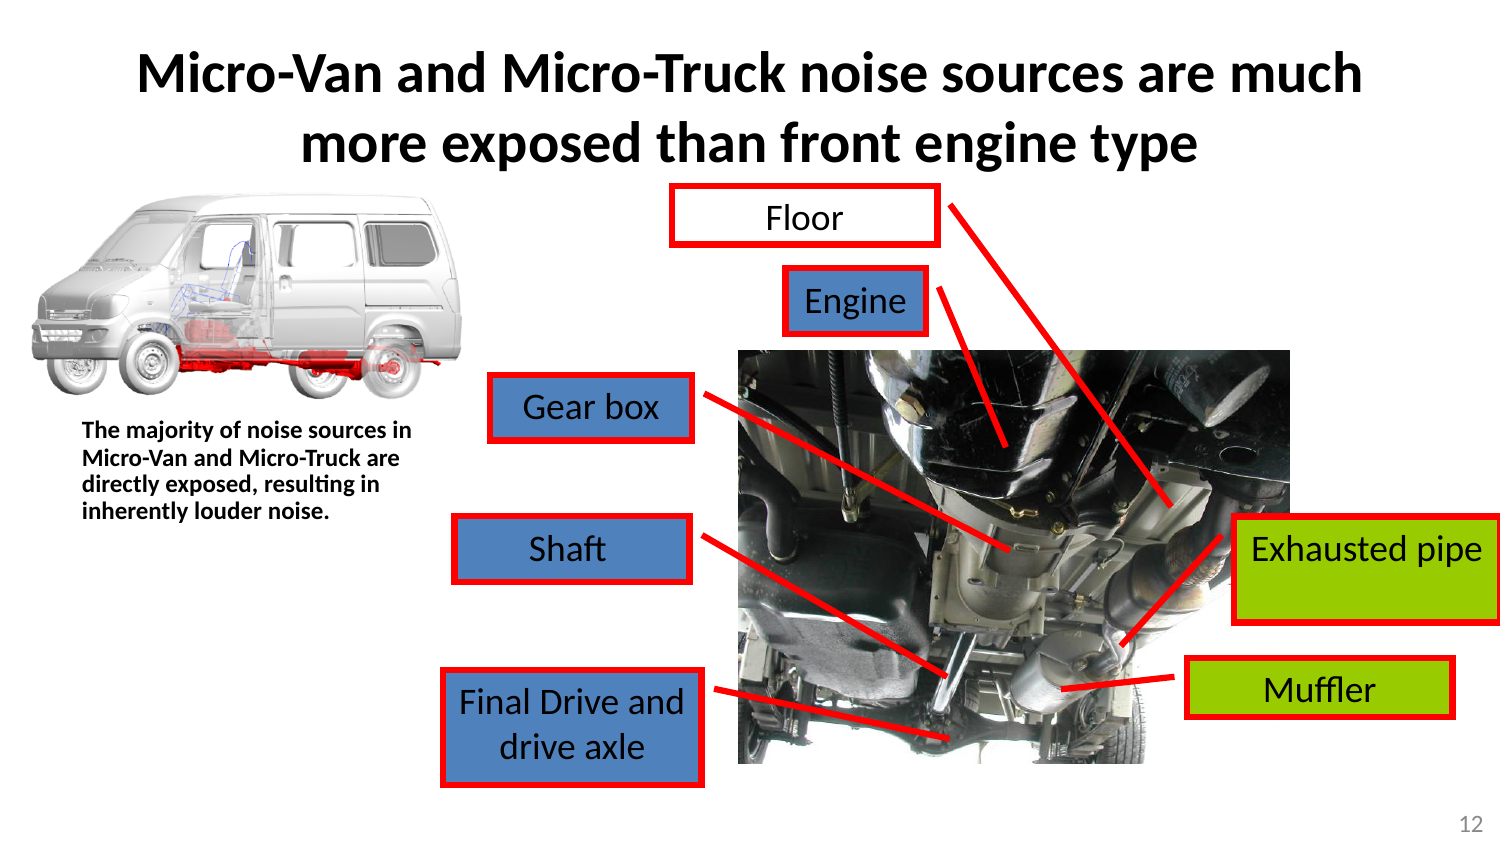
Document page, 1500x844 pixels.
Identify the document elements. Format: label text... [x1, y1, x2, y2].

text_box Gear box [490, 374, 692, 441]
text_box Final Drive and drive axle [442, 670, 702, 785]
text_box Shaft [454, 516, 690, 583]
picture [29, 185, 467, 402]
text_box Exhausted pipe [1294, 516, 1500, 623]
text_box Floor [671, 185, 938, 245]
picture [738, 350, 1290, 765]
text_box Engine [785, 268, 927, 335]
text_box Muffler [1294, 658, 1453, 718]
text_box 12 [1442, 802, 1499, 843]
text_box The majority of noise sources in Micro-Van and Micro-Truck are directly exposed, resulting in inherently louder noise. [53, 410, 431, 588]
title Micro-Van and Micro-Truck noise sources are much more exposed than front engine type [75, 33, 1425, 175]
